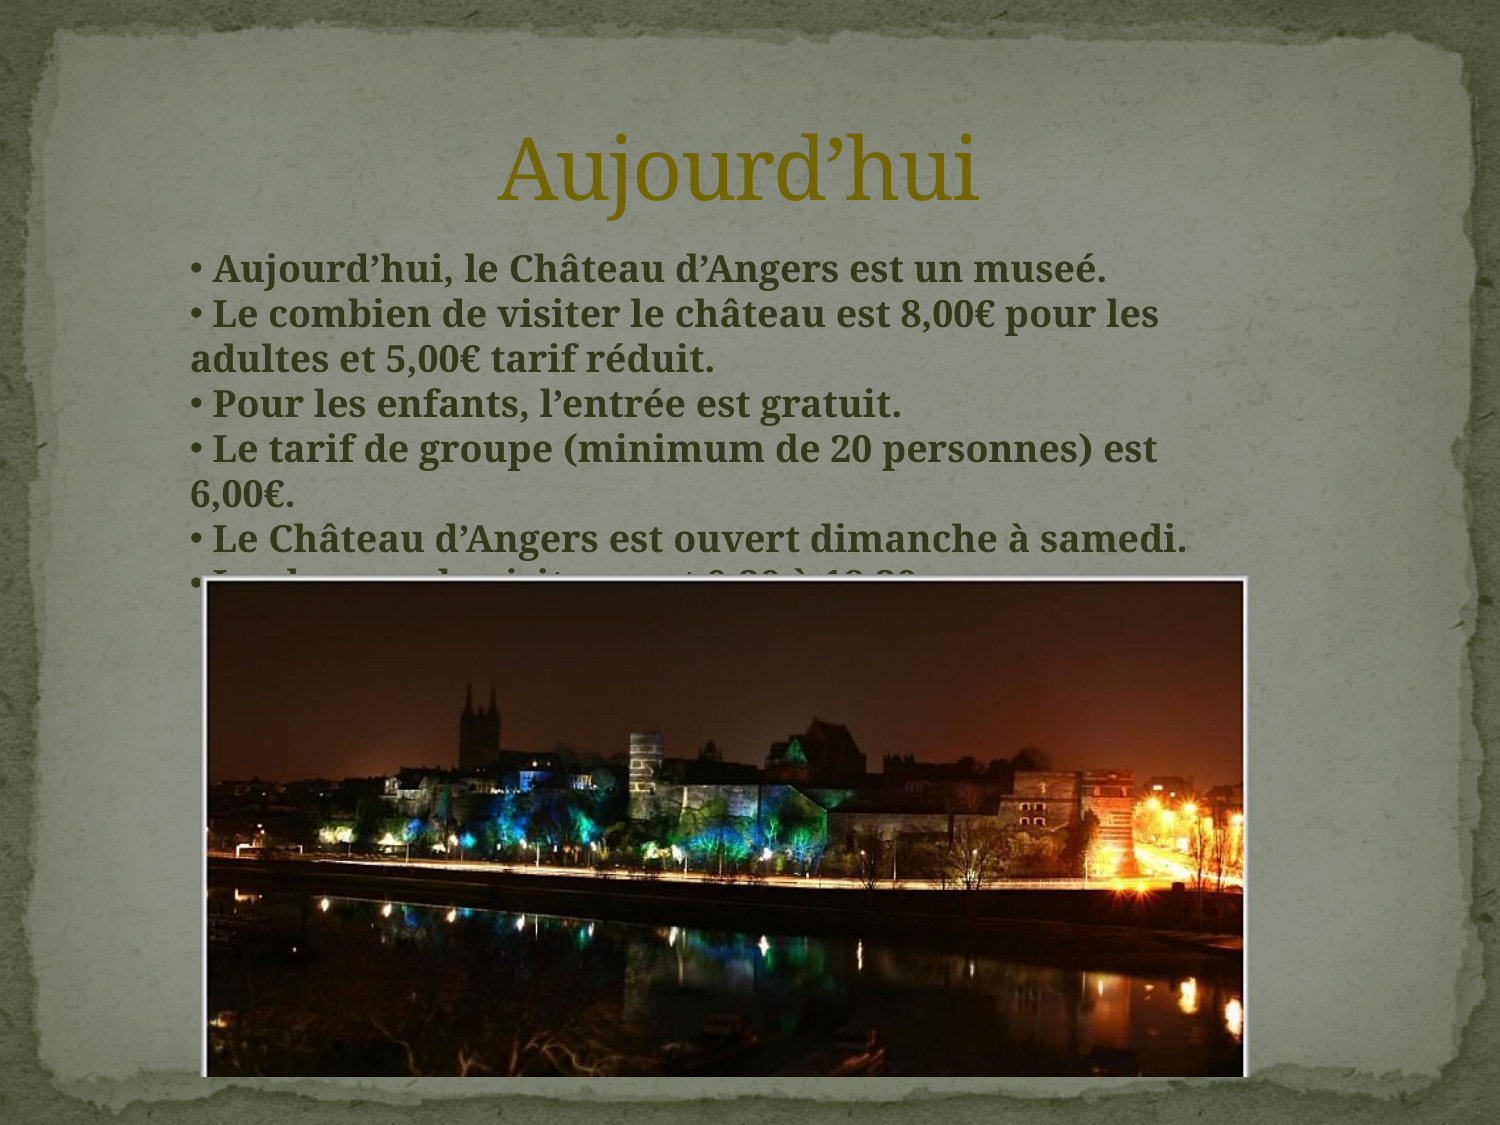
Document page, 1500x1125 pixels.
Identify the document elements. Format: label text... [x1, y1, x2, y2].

title Aujourd’hui [74, 24, 1425, 225]
picture [200, 574, 1250, 1077]
text_box Aujourd’hui, le Château d’Angers est un museé. Le combien de visiter le château est 8,00€ pour les adultes et 5,00€ tarif réduit. Pour les enfants, l’entrée est gratuit. Le tarif de groupe (minimum de 20 personnes) est 6,00€. Le Château d’Angers est ouvert dimanche à samedi. Les heures de visiter sont 9.30 à 18.30 [174, 237, 1263, 613]
